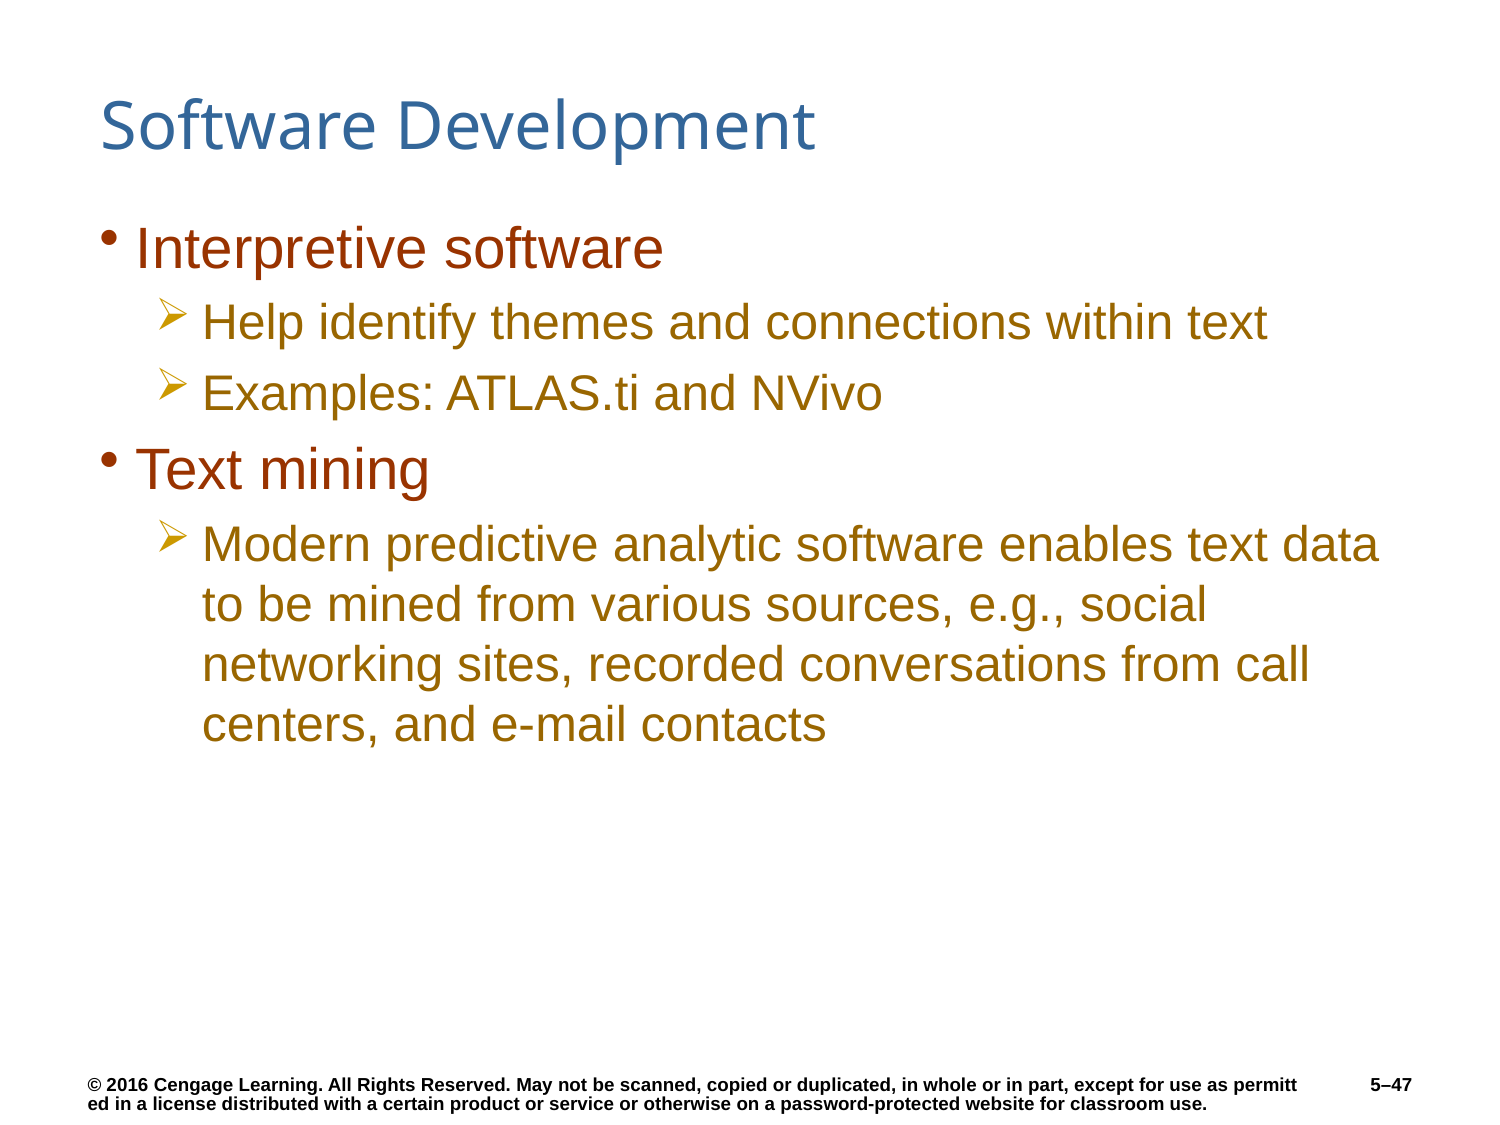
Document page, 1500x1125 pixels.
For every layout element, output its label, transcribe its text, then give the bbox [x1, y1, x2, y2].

title Software Development [85, 75, 1411, 171]
list Interpretive software Help identify themes and connections within text Examples: ATLAS.ti and NVivo Text mining Modern predictive analytic software enables text data to be mined from various sources, e.g., social networking sites, recorded conversations from call centers, and e-mail contacts [84, 202, 1414, 1013]
slide_number 5–47 [1050, 1042, 1413, 1103]
footer © 2016 Cengage Learning. All Rights Reserved. May not be scanned, copied or duplicated, in whole or in part, except for use as permitted in a license distributed with a certain product or service or otherwise on a password-protected website for classroom use. [87, 1057, 1050, 1103]
